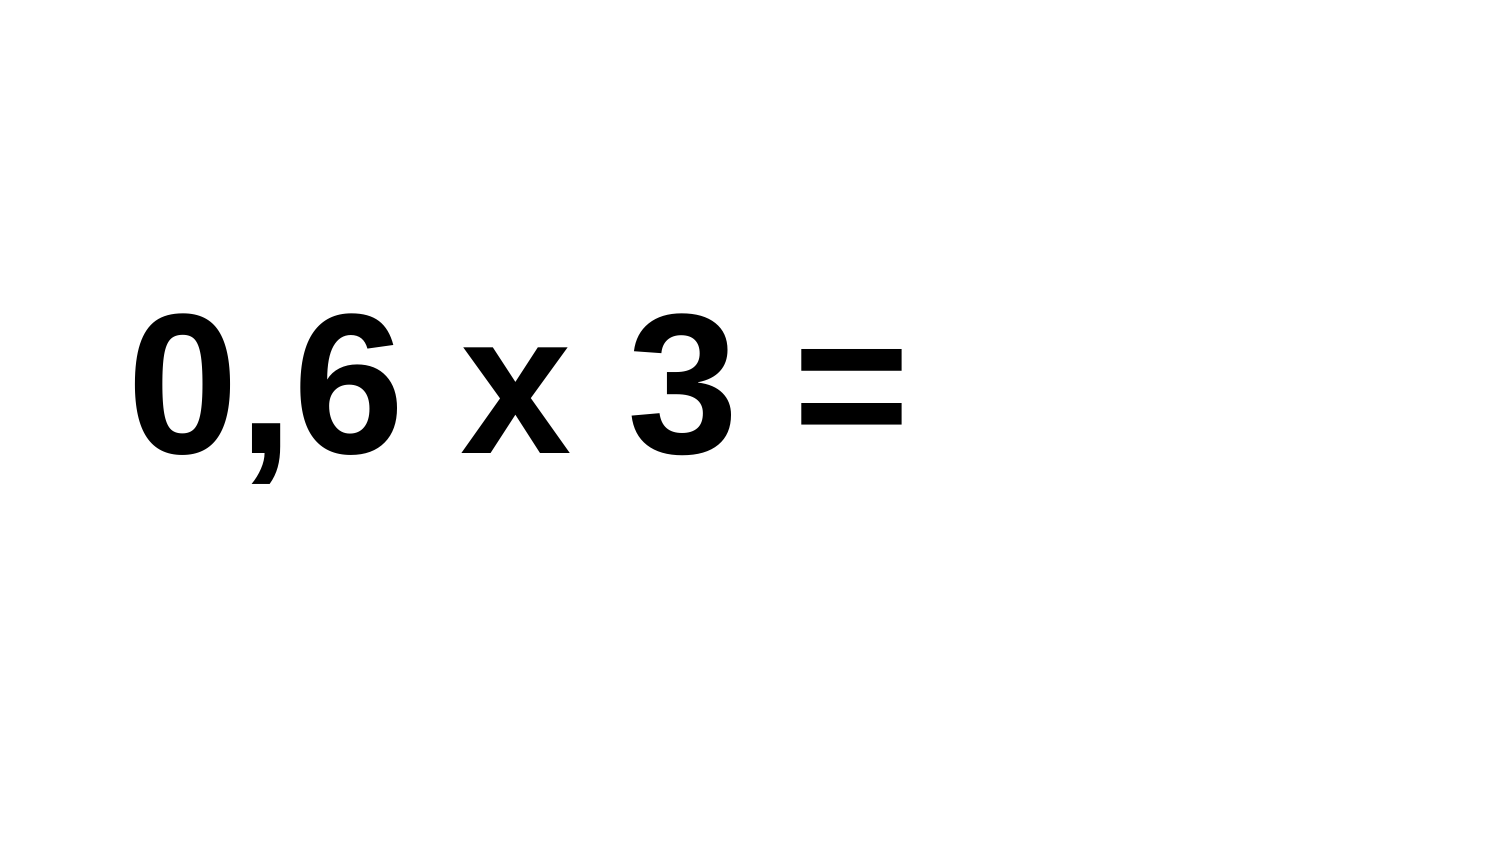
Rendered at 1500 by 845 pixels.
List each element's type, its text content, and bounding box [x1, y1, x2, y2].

text_box 0,6 x 3 = [112, 317, 1388, 509]
